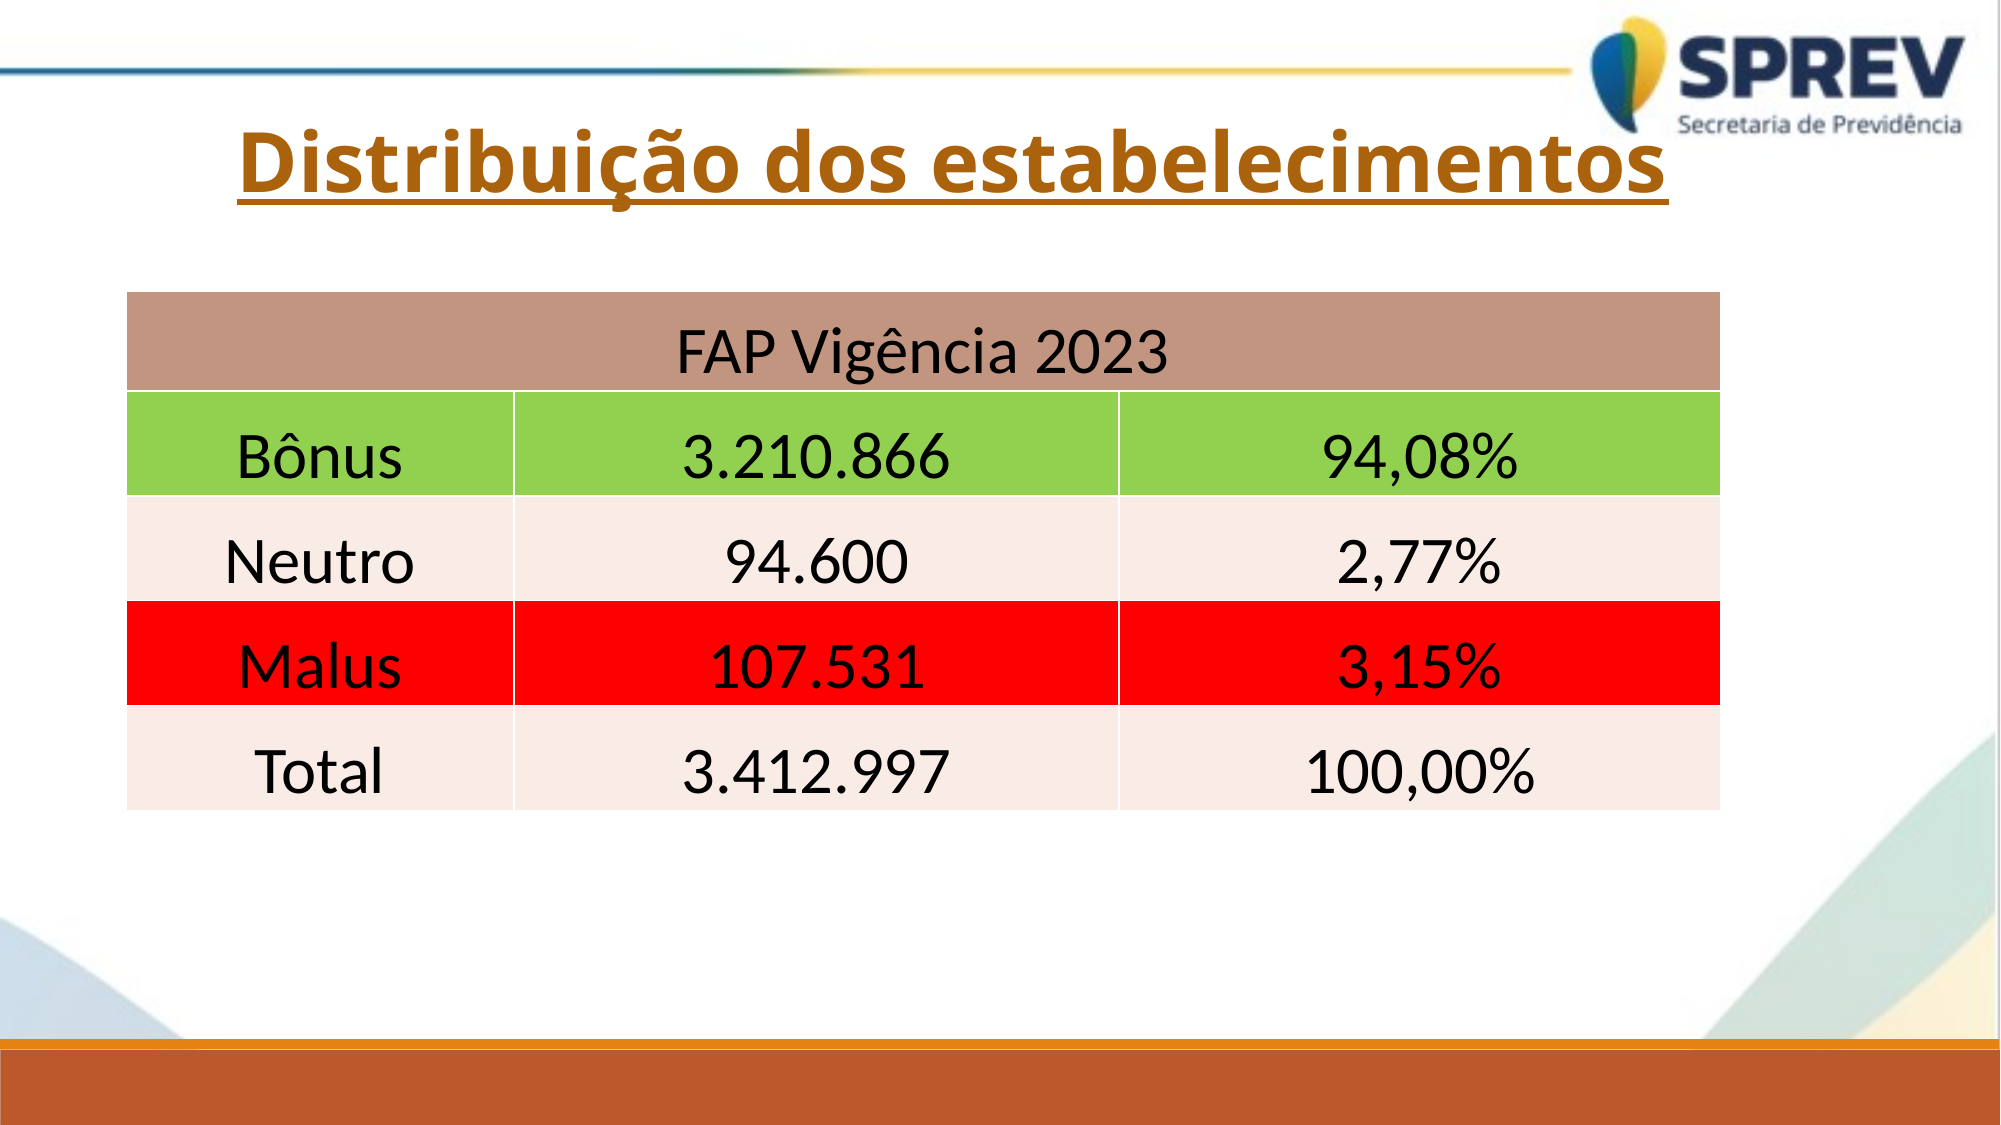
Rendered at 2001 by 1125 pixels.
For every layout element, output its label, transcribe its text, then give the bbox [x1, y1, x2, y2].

table_cell 107.531 [515, 601, 1118, 705]
table_cell 2,77% [1120, 497, 1720, 600]
table_header FAP Vigência 2023 [127, 292, 1720, 390]
table_cell 3.210.866 [515, 392, 1118, 495]
table_cell 3.412.997 [515, 706, 1118, 810]
table_cell 3,15% [1120, 601, 1720, 705]
table_cell Neutro [127, 497, 513, 600]
picture [0, 0, 2001, 1125]
table_cell Total [127, 706, 513, 810]
text_box Distribuição dos estabelecimentos [55, 101, 1851, 217]
table_cell Bônus [127, 392, 513, 495]
table_cell 100,00% [1120, 706, 1720, 810]
table_cell 94,08% [1120, 392, 1720, 495]
table_cell Malus [127, 601, 513, 705]
table_cell 94.600 [515, 497, 1118, 600]
